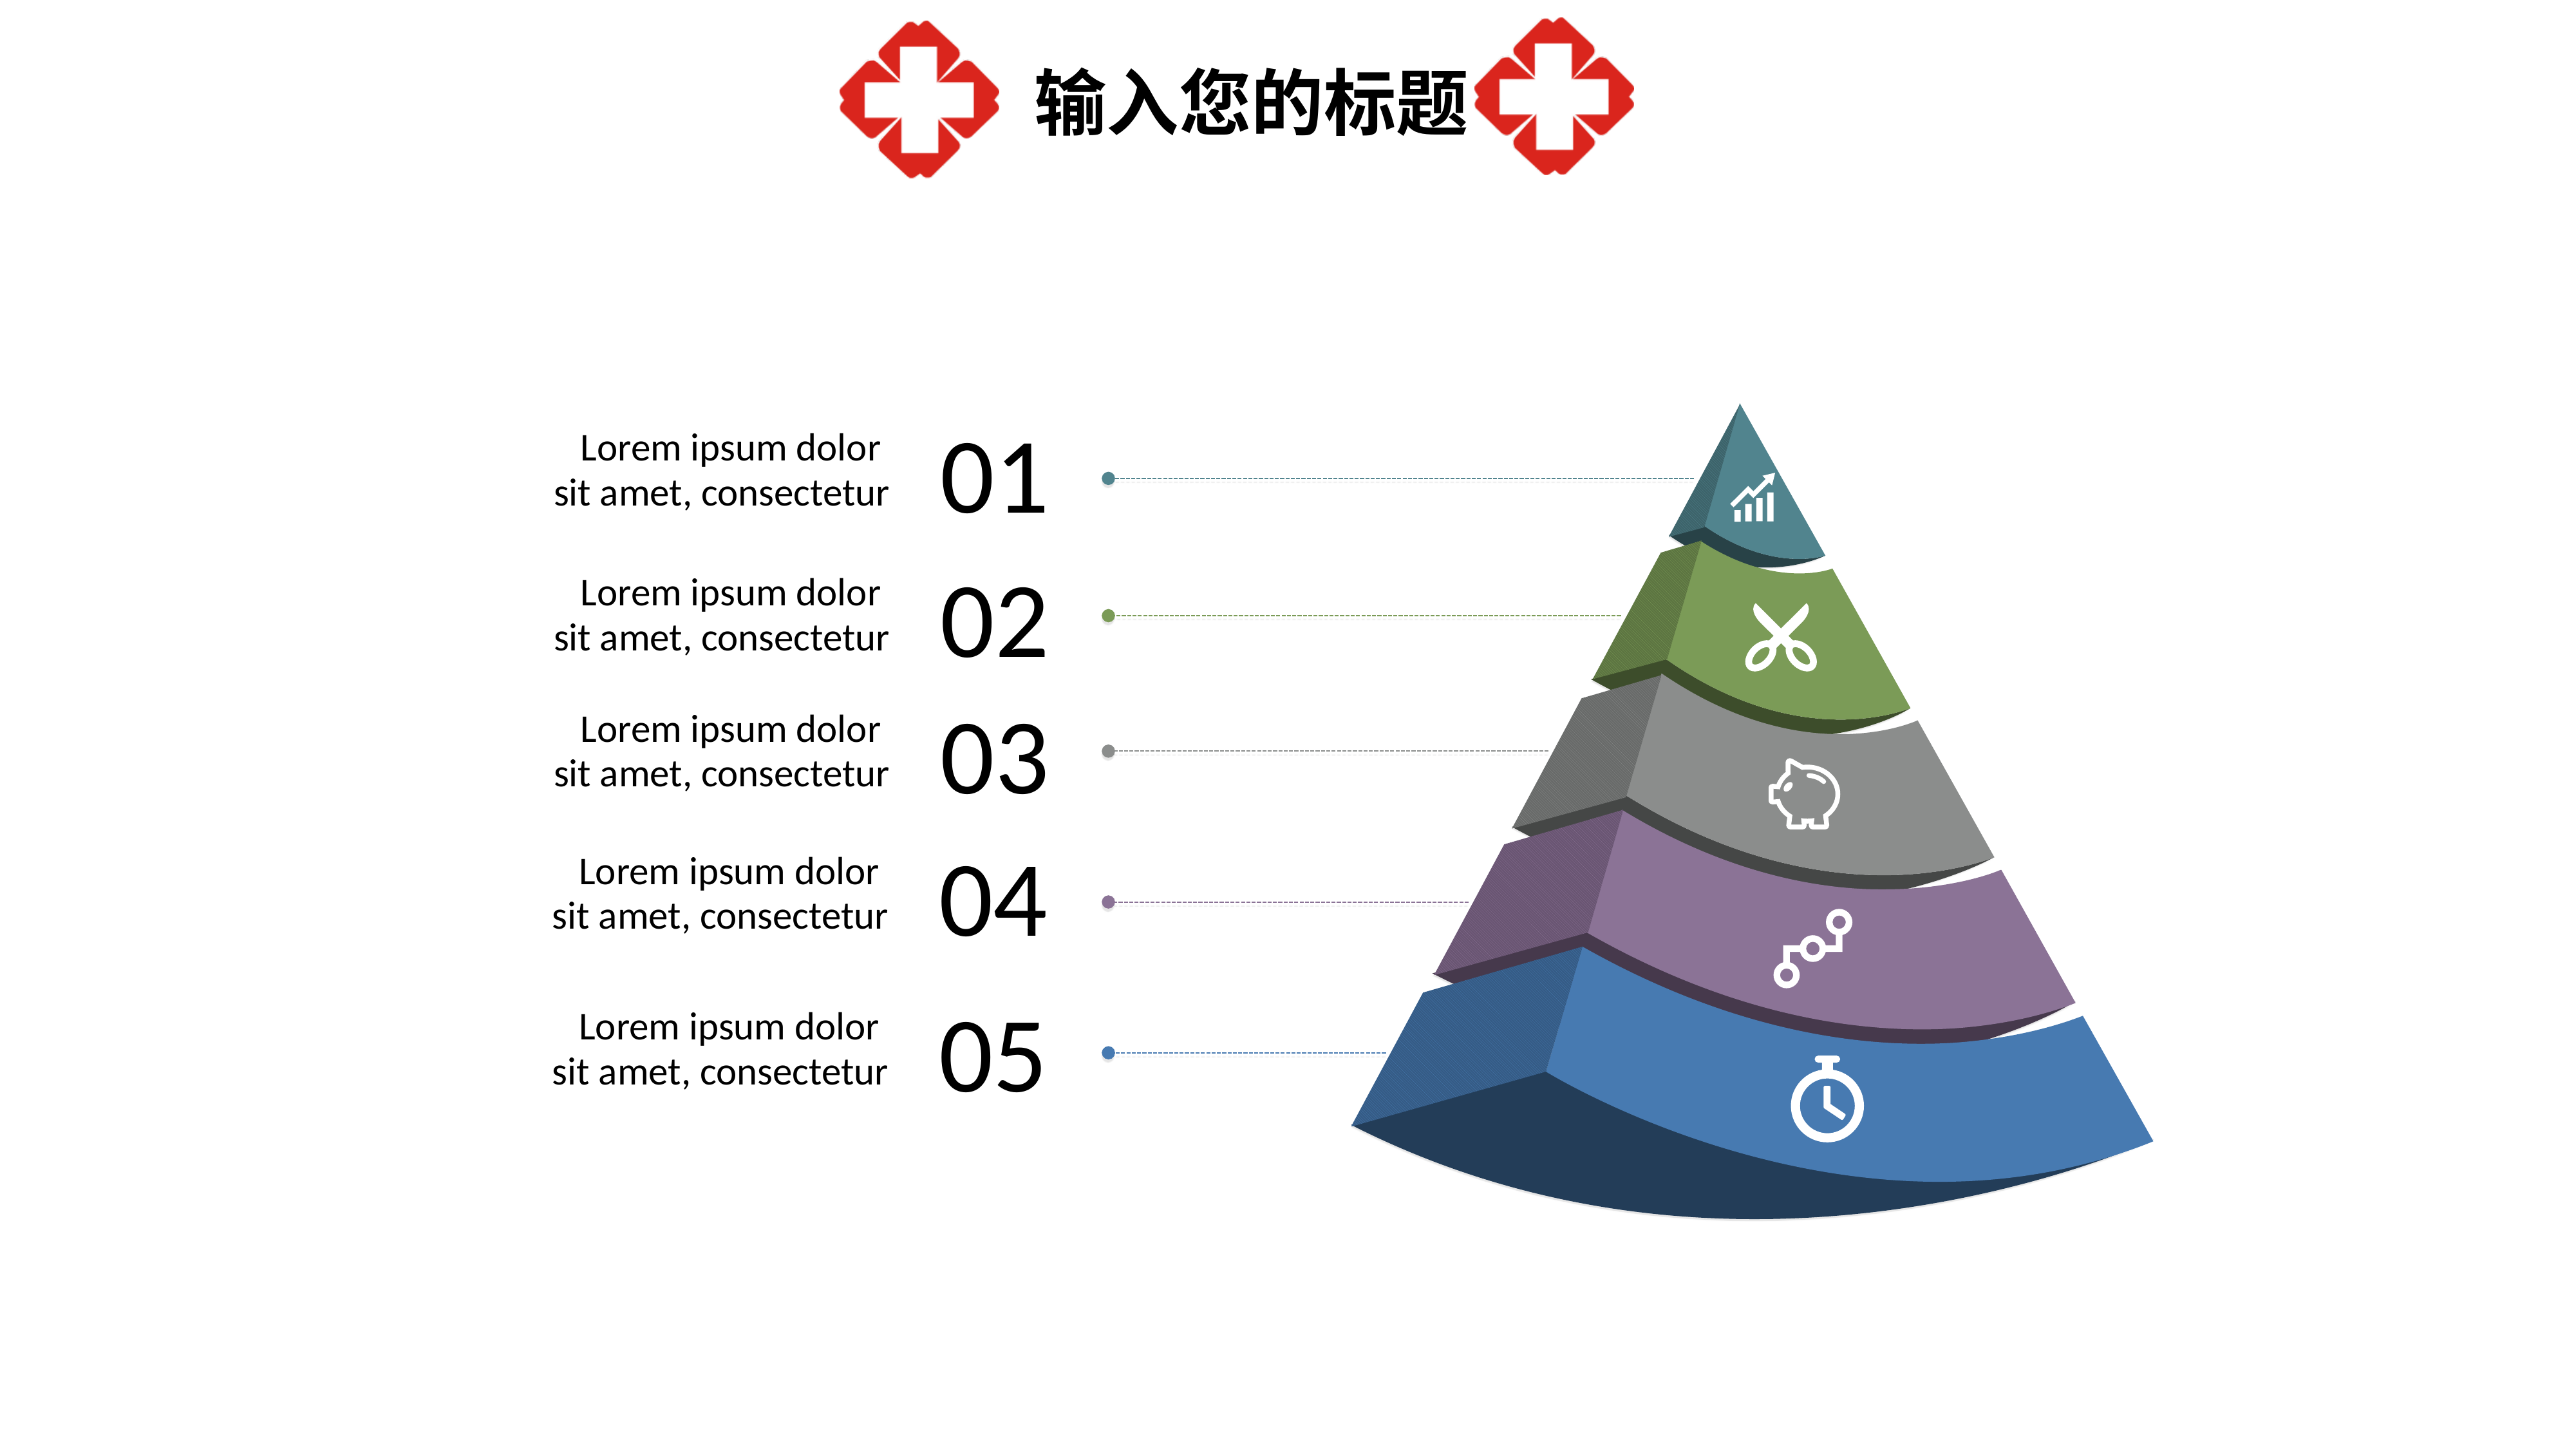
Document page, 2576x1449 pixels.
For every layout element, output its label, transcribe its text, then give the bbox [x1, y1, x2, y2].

text_box Lorem ipsum dolor sit amet, consectetur [393, 565, 914, 680]
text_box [1351, 946, 2154, 1329]
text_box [1511, 673, 1995, 808]
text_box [1590, 540, 1911, 672]
text_box 输入您的标题 [1002, 52, 1471, 149]
text_box Lorem ipsum dolor sit amet, consectetur [393, 420, 914, 536]
text_box 03 [914, 697, 1075, 830]
text_box 02 [914, 561, 1075, 694]
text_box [1730, 472, 1776, 522]
text_box 04 [913, 839, 1074, 972]
text_box 01 [914, 416, 1075, 549]
picture [1474, 17, 1634, 176]
text_box Lorem ipsum dolor sit amet, consectetur [392, 844, 913, 959]
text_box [1432, 810, 2076, 945]
text_box 05 [913, 995, 1074, 1128]
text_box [1791, 1055, 1865, 1143]
text_box Lorem ipsum dolor sit amet, consectetur [393, 701, 914, 817]
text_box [1768, 757, 1841, 830]
picture [839, 20, 999, 178]
text_box Lorem ipsum dolor sit amet, consectetur [392, 999, 913, 1115]
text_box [1668, 402, 1826, 539]
